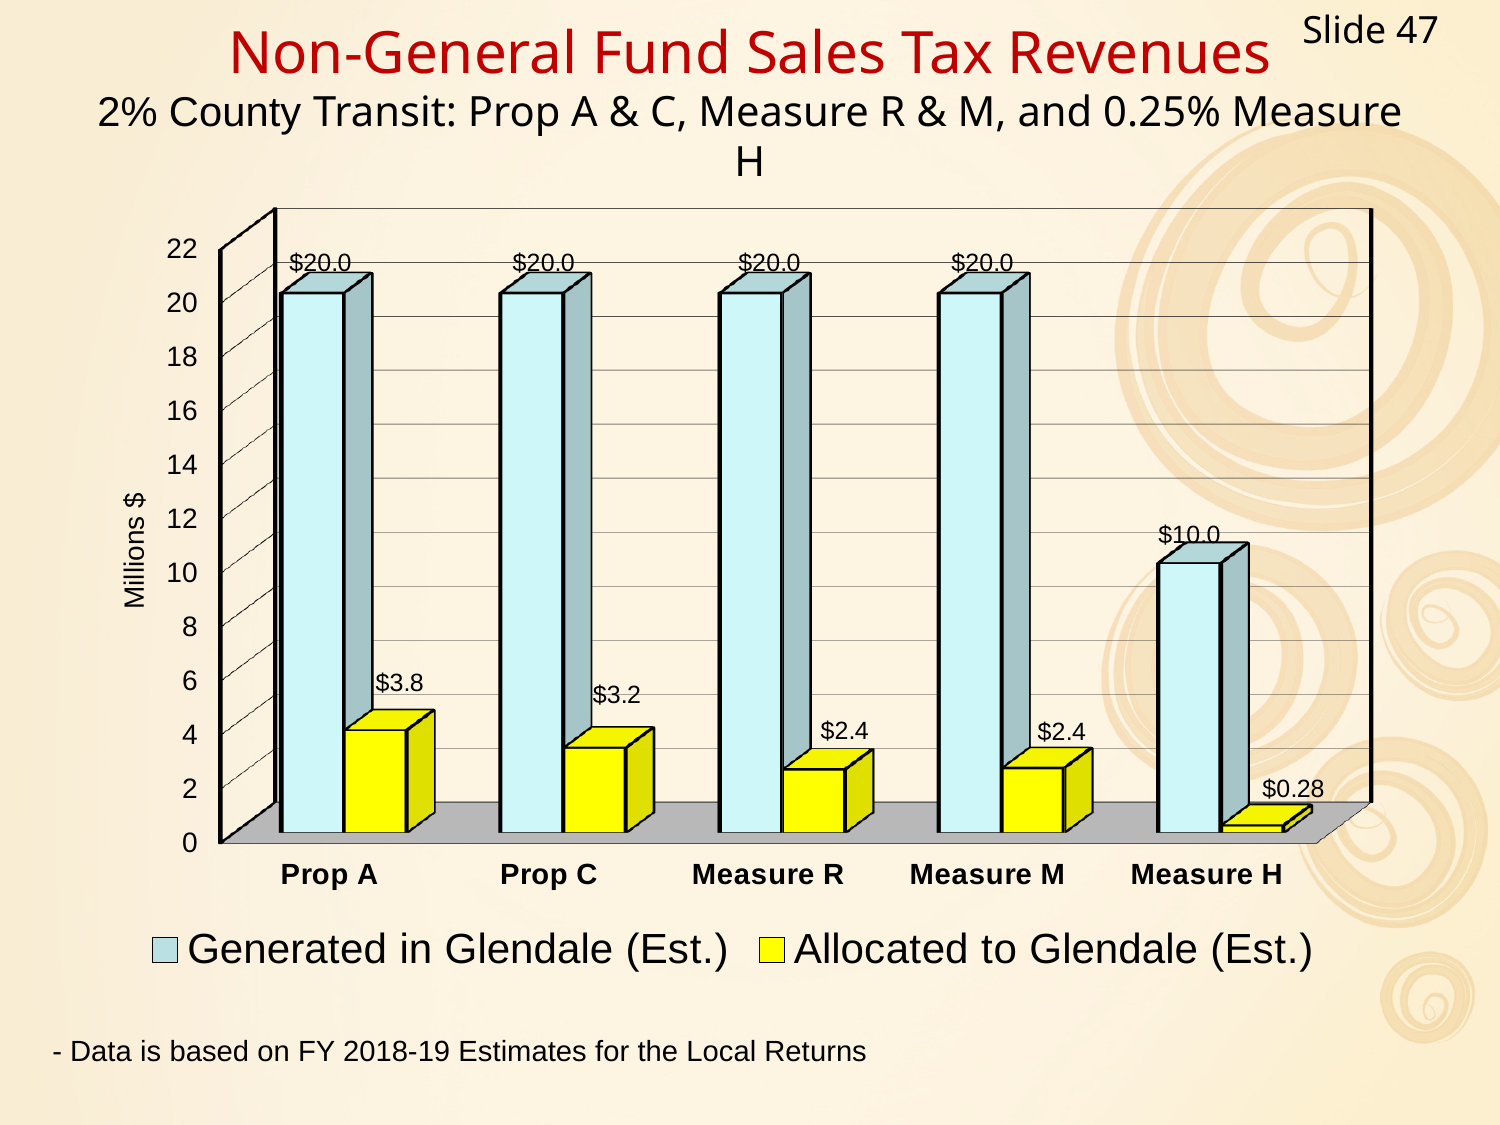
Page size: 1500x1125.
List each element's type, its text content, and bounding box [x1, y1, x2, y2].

picture [0, 0, 1500, 1125]
slide_number Slide 47 [1287, 0, 1500, 74]
text_box Non-General Fund Sales Tax Revenues 2% County Transit: Prop A & C, Measure R & M, and 0.25% Measure H [74, 24, 1425, 175]
text_box - Data is based on FY 2018-19 Estimates for the Local Returns [37, 1024, 1125, 1075]
chart [66, 170, 1395, 1013]
